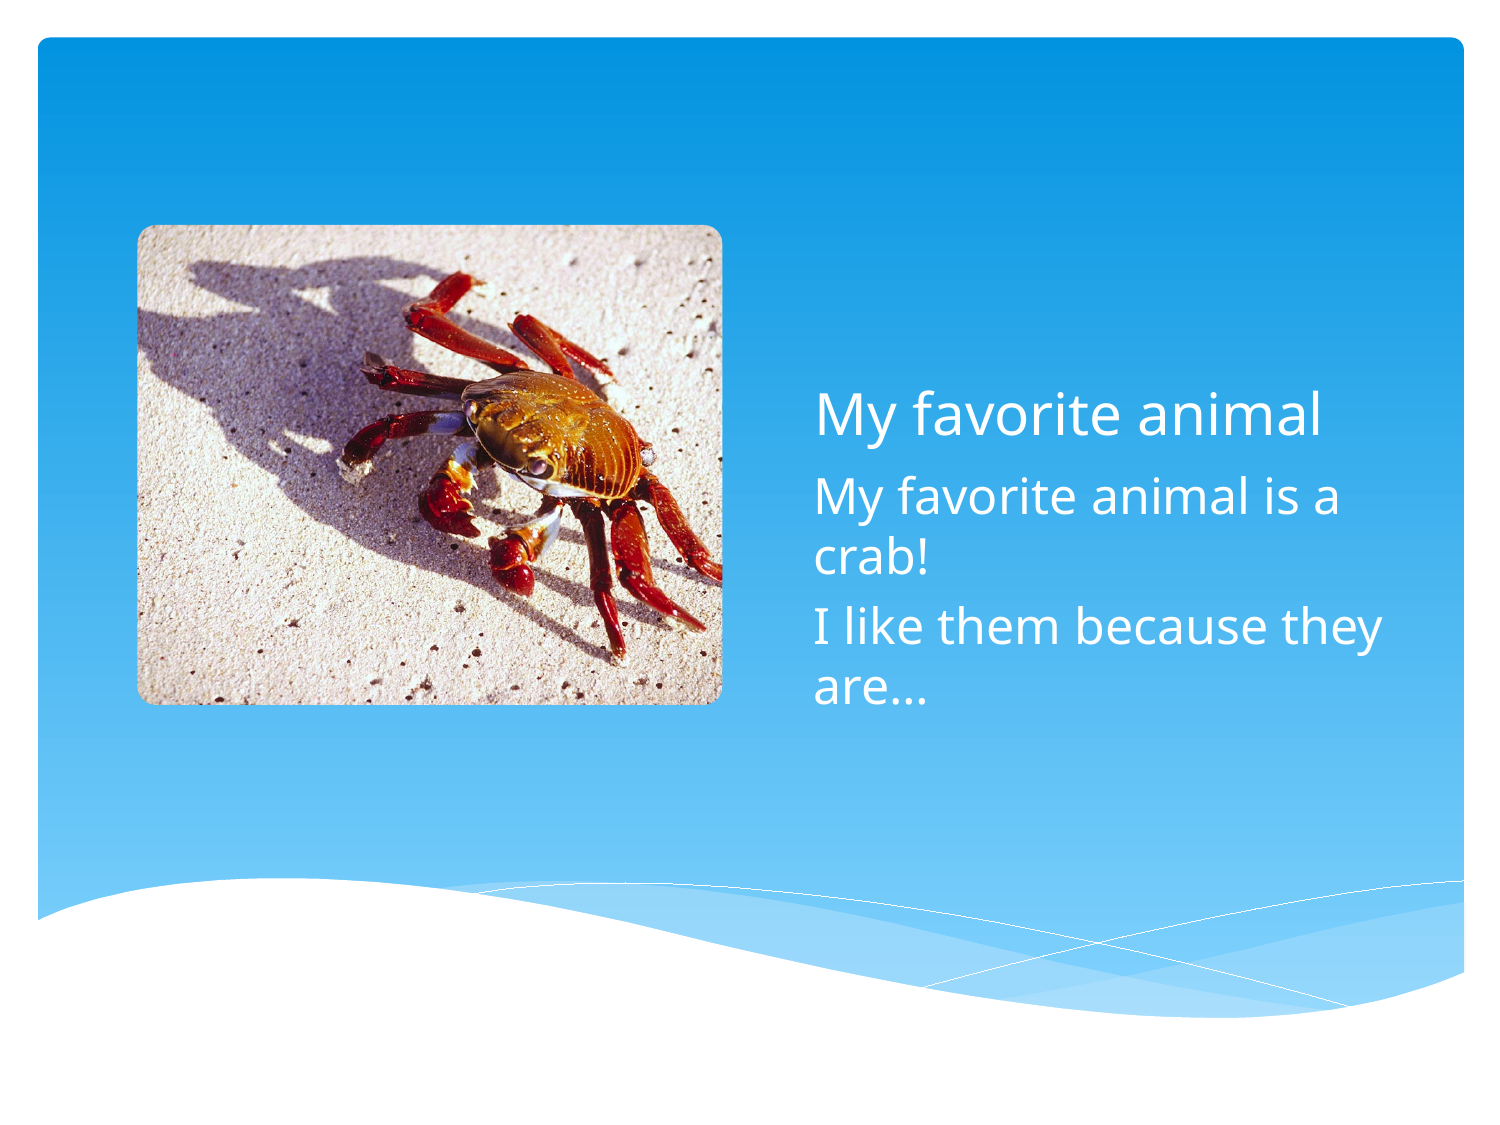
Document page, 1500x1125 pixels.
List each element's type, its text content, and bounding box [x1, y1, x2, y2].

title My favorite animal [799, 55, 1425, 455]
picture [137, 224, 723, 706]
list My favorite animal is a crab! I like them because they are… [798, 456, 1425, 855]
